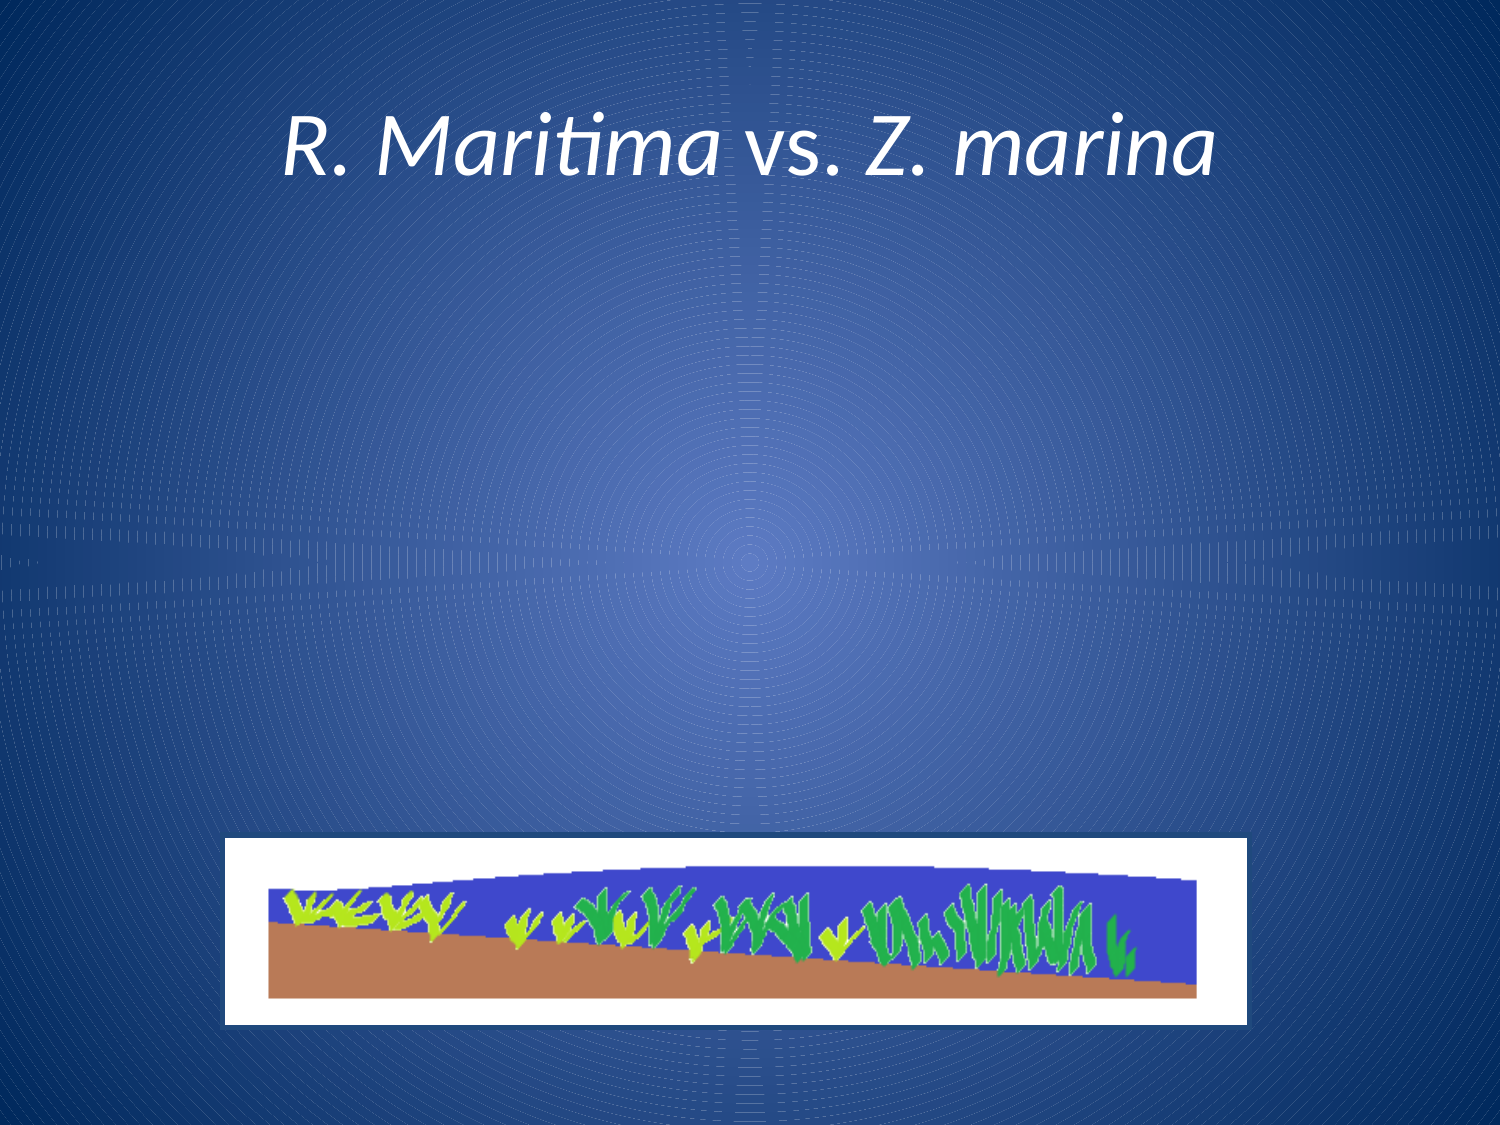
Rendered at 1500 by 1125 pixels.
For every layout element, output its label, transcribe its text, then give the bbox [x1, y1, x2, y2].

title R. Maritima vs. Z. marina [75, 45, 1425, 233]
picture [224, 837, 1248, 1026]
